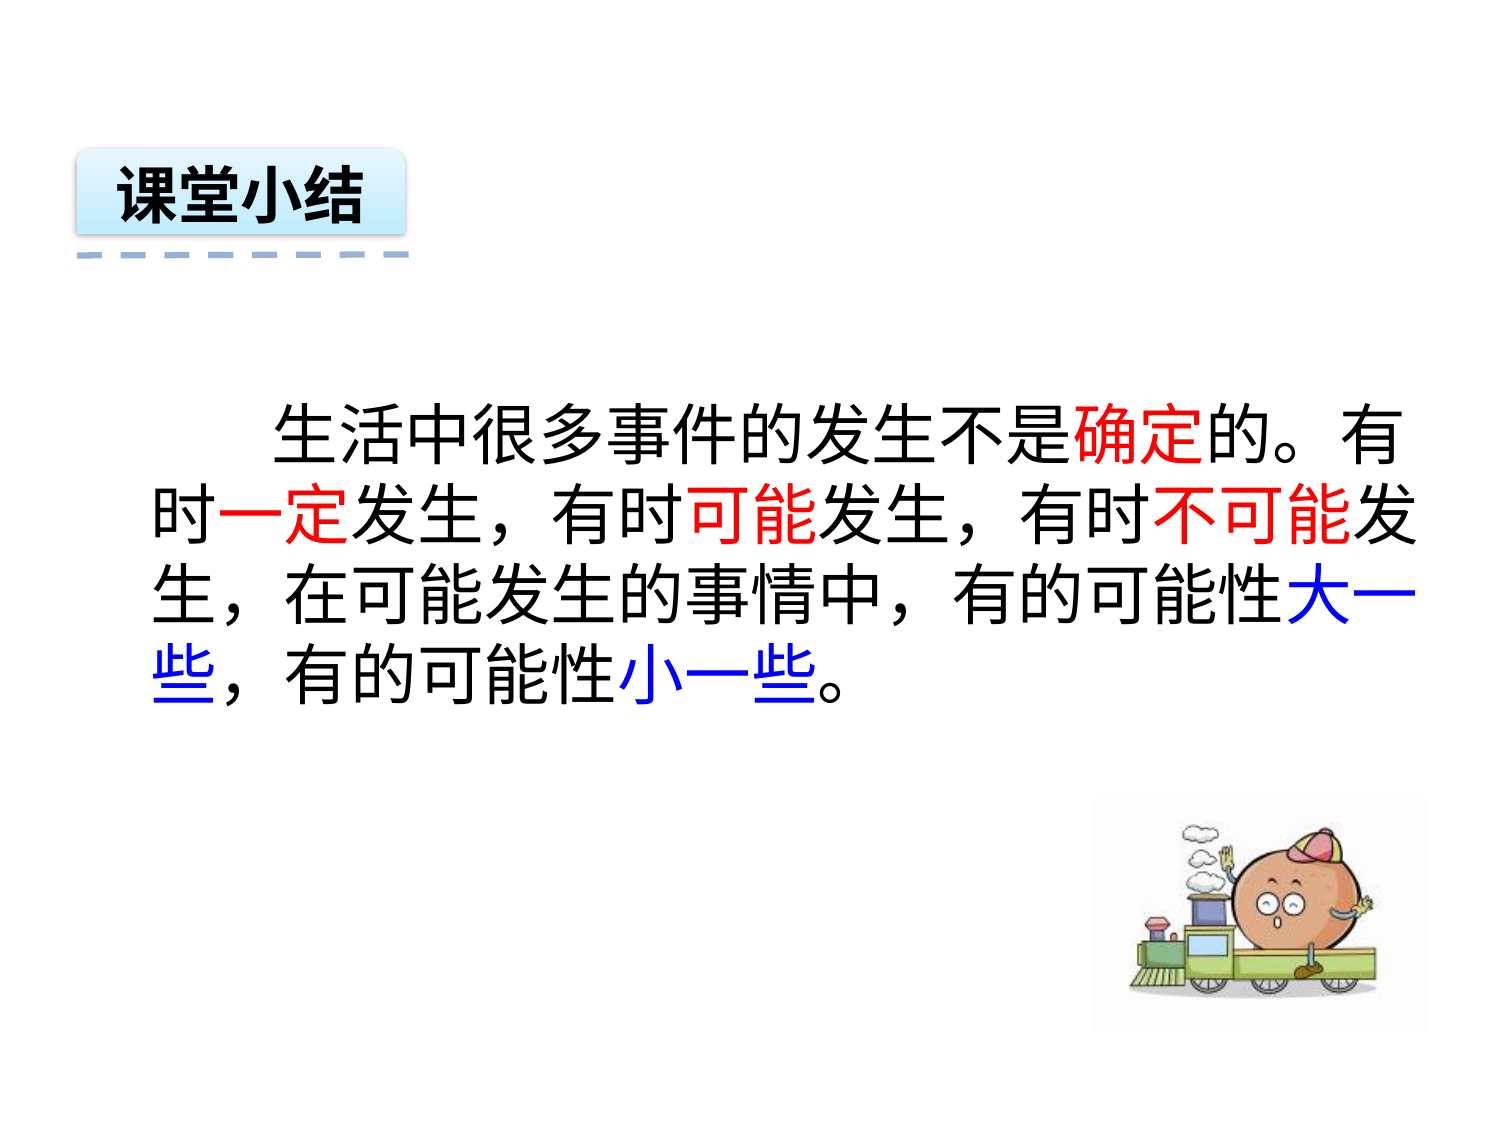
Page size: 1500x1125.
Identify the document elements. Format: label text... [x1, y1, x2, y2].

text_box 课堂小结 [76, 148, 406, 235]
picture [1092, 798, 1426, 1032]
text_box 生活中很多事件的发生不是确定的。有时一定发生，有时可能发生，有时不可能发生，在可能发生的事情中，有的可能性大一些，有的可能性小一些。 [135, 385, 1436, 720]
